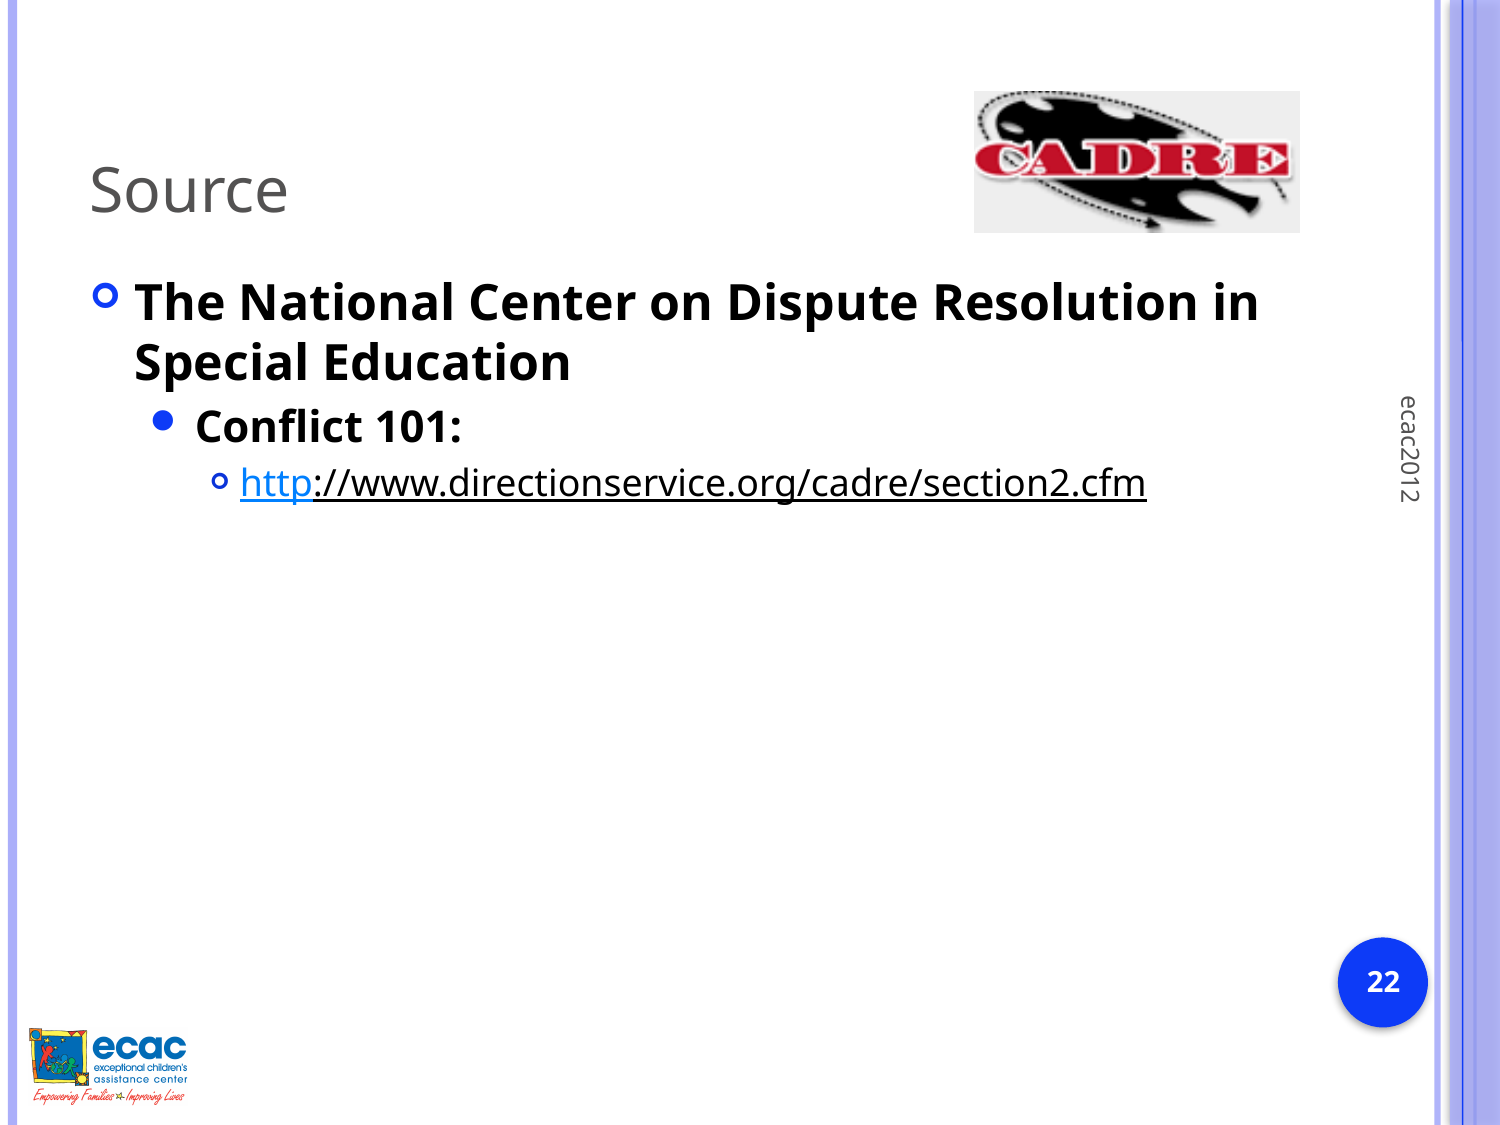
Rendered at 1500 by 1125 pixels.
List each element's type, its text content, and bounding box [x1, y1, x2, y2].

list The National Center on Dispute Resolution in Special Education Conflict 101: http://www.directionservice.org/cadre/section2.cfm [75, 262, 1300, 1062]
slide_number 22 [1333, 940, 1434, 1027]
picture [28, 1027, 188, 1106]
title Source [75, 45, 1300, 233]
picture [974, 91, 1301, 233]
footer ecac2012 [1379, 380, 1440, 906]
